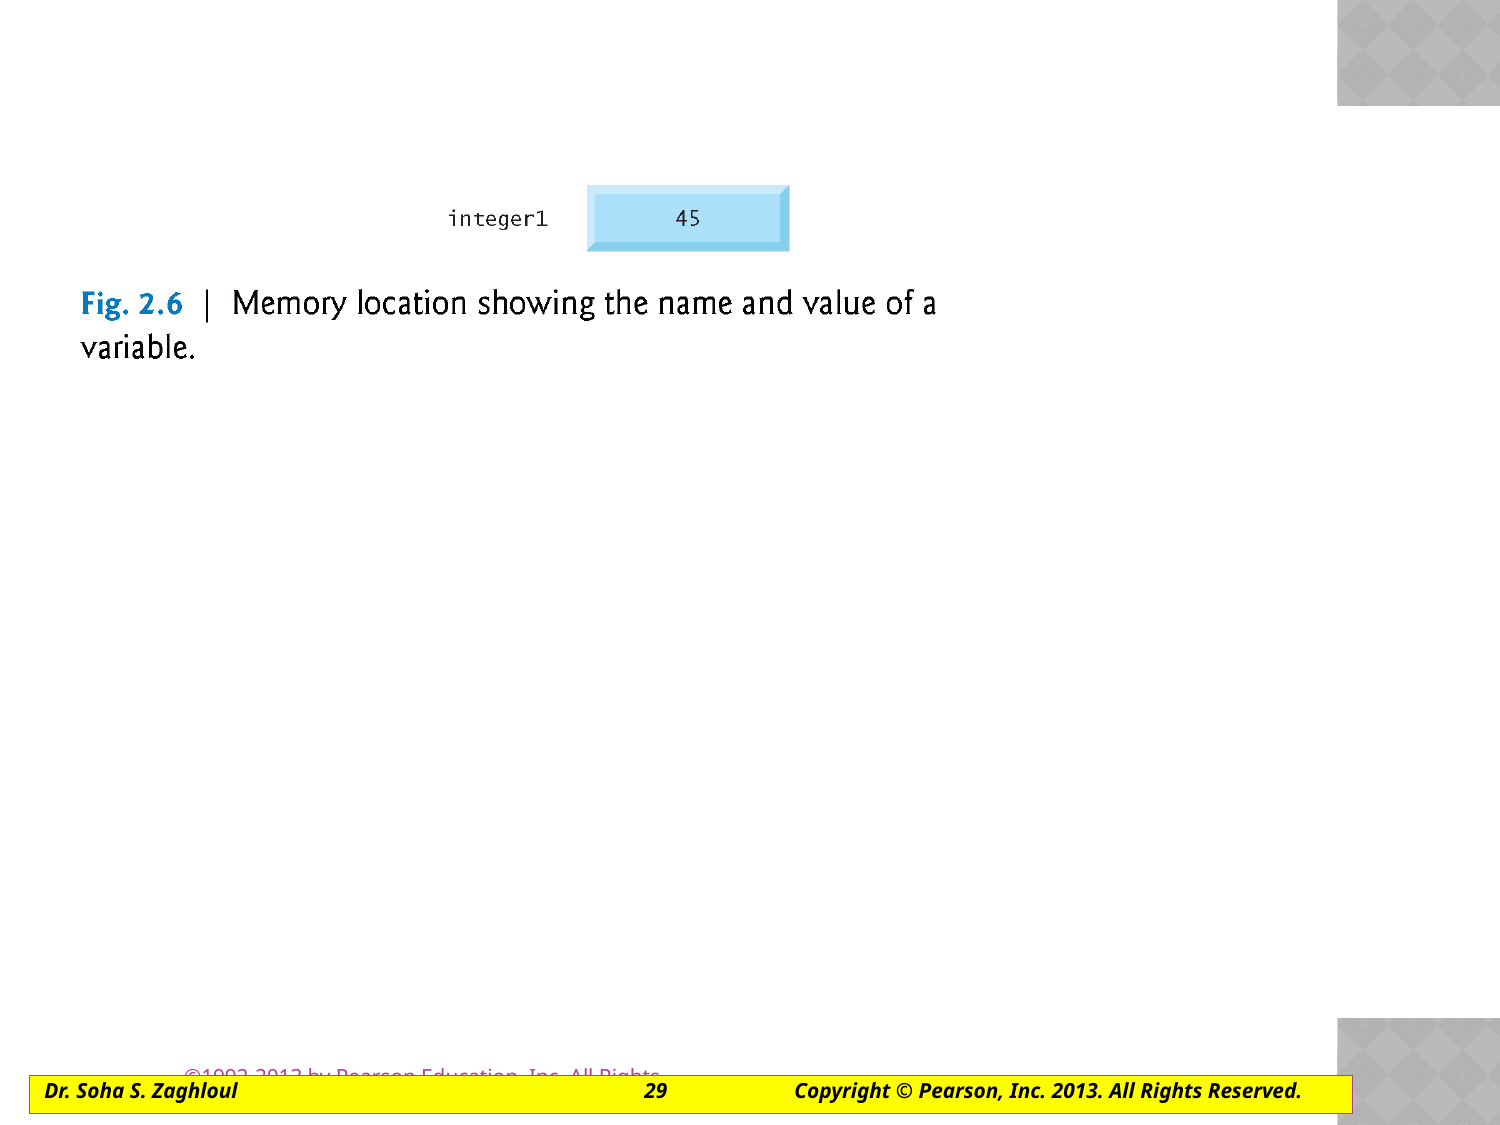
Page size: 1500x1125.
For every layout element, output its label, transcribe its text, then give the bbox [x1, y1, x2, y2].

picture [0, 106, 1500, 1019]
text_box Dr. Soha S. Zaghloul 29 Copyright © Pearson, Inc. 2013. All Rights Reserved. [29, 1075, 1353, 1114]
